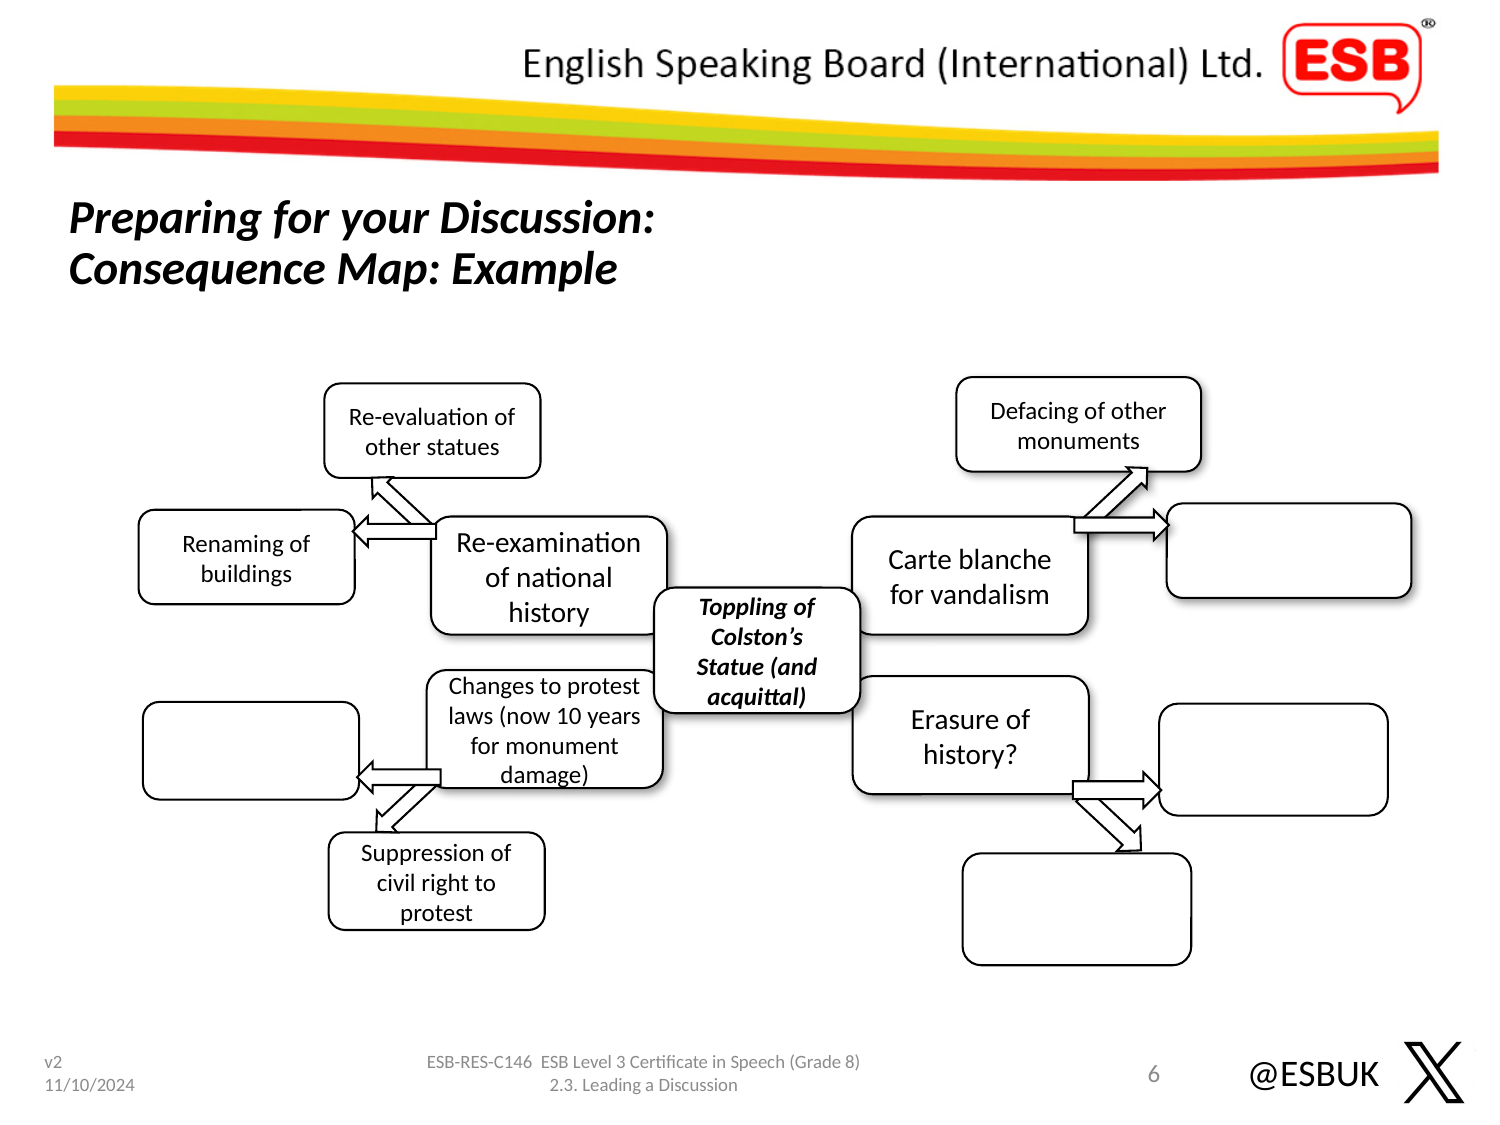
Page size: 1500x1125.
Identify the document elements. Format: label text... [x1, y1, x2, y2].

text_box [1165, 502, 1413, 599]
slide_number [29, 1042, 160, 1103]
text_box Defacing of other monuments [955, 376, 1203, 473]
text_box Re-examination of national history [429, 515, 669, 636]
text_box [1084, 466, 1149, 515]
text_box Carte blanche for vandalism [850, 515, 1090, 636]
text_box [142, 701, 545, 930]
picture [1395, 1029, 1476, 1116]
text_box Toppling of Colston’s Statue (and acquittal) [652, 586, 862, 715]
text_box [1073, 507, 1171, 543]
title Preparing for your Discussion: Consequence Map: Example [53, 184, 1348, 303]
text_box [962, 703, 1388, 966]
slide_number 6 [930, 1042, 1176, 1103]
footer ESB-RES-C146 ESB Level 3 Certificate in Speech (Grade 8) 2.3. Leading a Discussion [395, 1042, 892, 1103]
picture [0, 0, 1500, 189]
text_box Erasure of history? [851, 675, 1090, 796]
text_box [138, 383, 541, 605]
text_box Changes to protest laws (now 10 years for monument damage) [425, 669, 664, 790]
